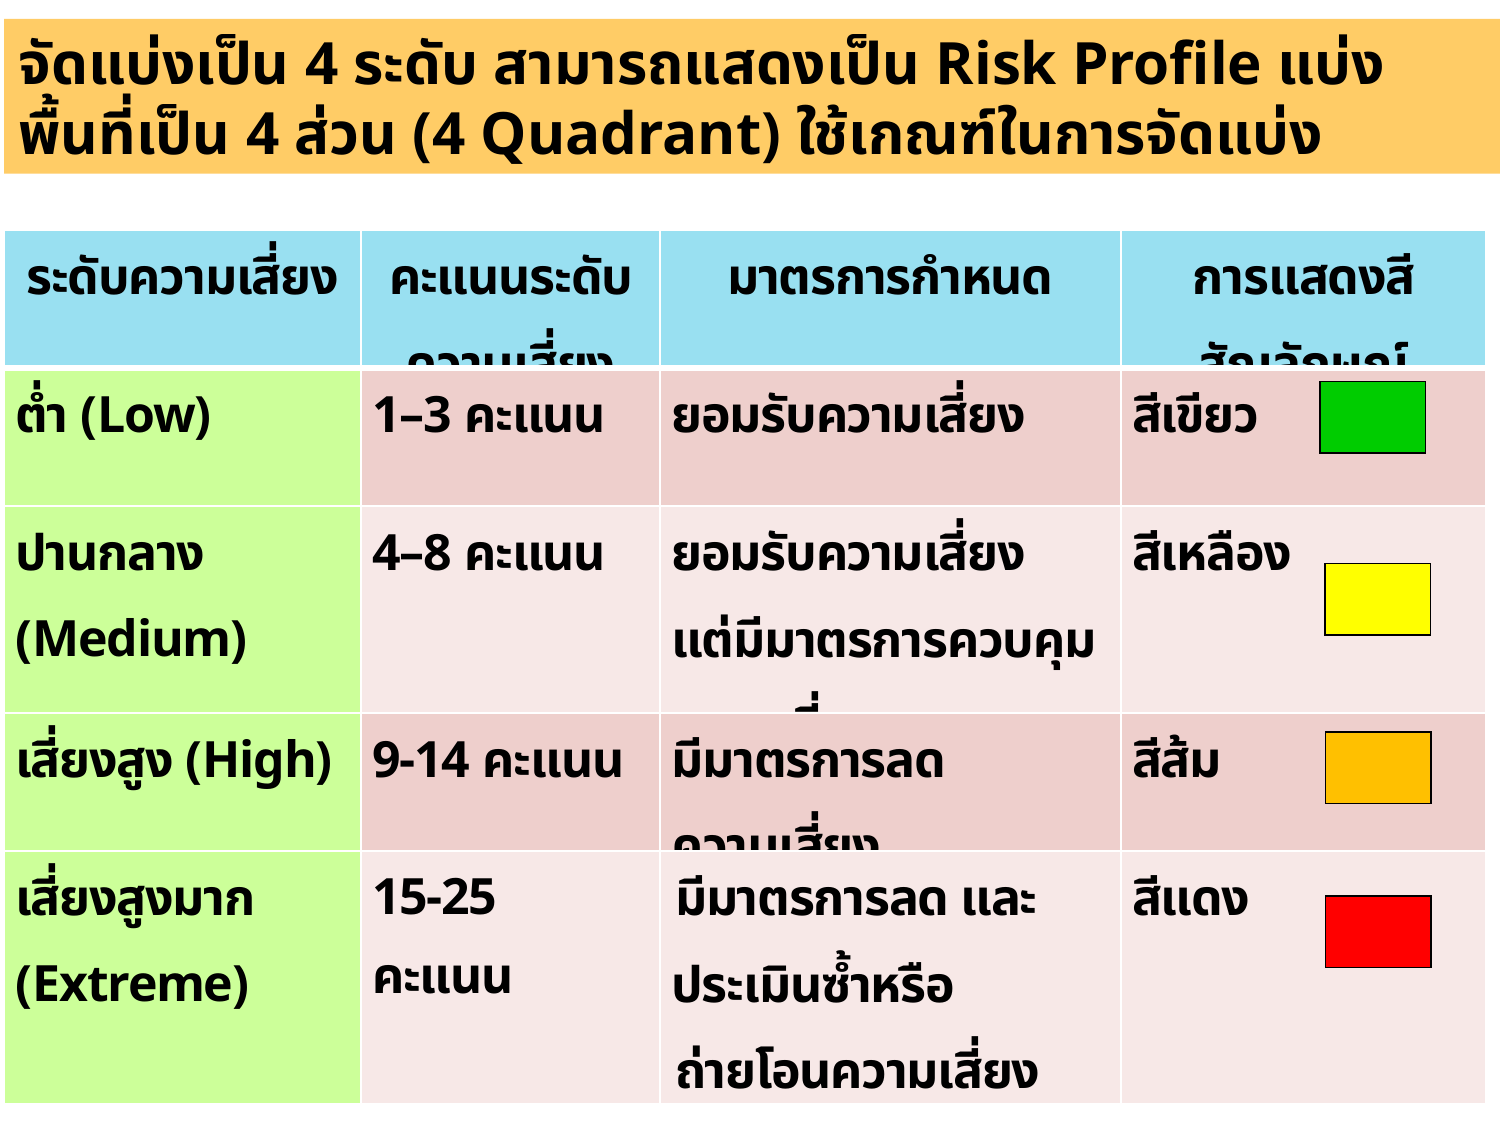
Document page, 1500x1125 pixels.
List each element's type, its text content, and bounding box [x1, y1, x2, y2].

table_header ระดับความเสี่ยง [5, 231, 360, 365]
table_cell มีมาตรการลด และประเมินซ้ำหรือ ถ่ายโอนความเสี่ยง [661, 852, 1120, 1103]
table_cell 1–3 คะแนน [362, 371, 659, 439]
text_box [216, 439, 1500, 515]
table_cell สีส้ม [1122, 714, 1485, 850]
table_cell สีเขียว [1122, 371, 1485, 439]
table_cell ยอมรับความเสี่ยง แต่มีมาตรการควบคุม ความเสี่ยง [661, 515, 1120, 712]
text_box [1324, 563, 1431, 635]
table_cell สีแดง [1122, 852, 1485, 1103]
text_box [1325, 731, 1432, 804]
table_cell มีมาตรการลด ความเสี่ยง [661, 714, 1120, 850]
table_header มาตรการกำหนด [661, 231, 1120, 365]
text_box [1325, 895, 1432, 968]
table_cell เสี่ยงสูงมาก (Extreme) [5, 852, 360, 1103]
table_cell 4–8 คะแนน [362, 515, 659, 712]
text_box [1320, 381, 1426, 454]
table_cell ยอมรับความเสี่ยง [661, 371, 1120, 439]
table_cell 15-25 คะแนน [362, 852, 659, 1103]
table_cell เสี่ยงสูง (High) [5, 714, 360, 850]
table_cell 9-14 คะแนน [362, 714, 659, 850]
table_cell ต่ำ (Low) [5, 371, 360, 505]
table_cell ปานกลาง (Medium) [5, 507, 360, 712]
table_header คะแนนระดับความเสี่ยง [362, 231, 659, 365]
table_header การแสดงสีสัญลักษณ์ [1122, 231, 1485, 365]
text_box จัดแบ่งเป็น 4 ระดับ สามารถแสดงเป็น Risk Profile แบ่งพื้นที่เป็น 4 ส่วน (4 Quadrant) ใช้เกณฑ์ในการจัดแบ่ง [4, 18, 1500, 174]
table_cell สีเหลือง [1122, 515, 1485, 712]
